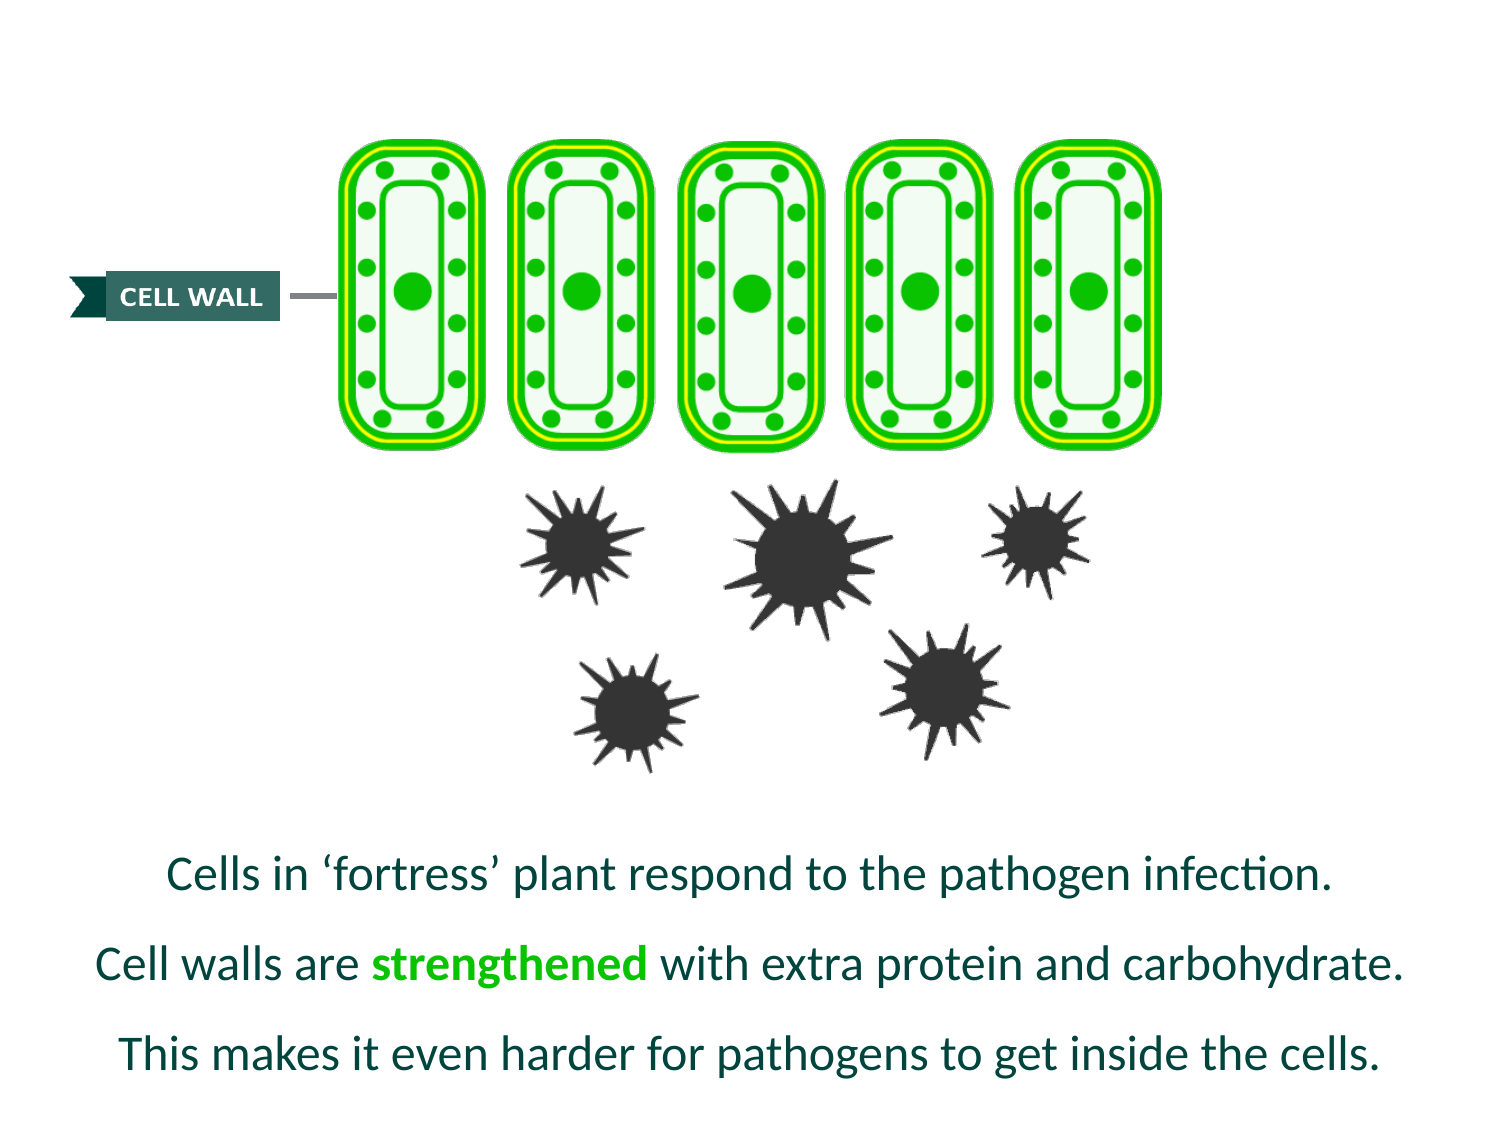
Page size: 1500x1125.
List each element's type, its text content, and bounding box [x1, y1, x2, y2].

picture [69, 270, 280, 321]
text_box Cells in ‘fortress’ plant respond to the pathogen infection. Cell walls are strengthened with extra protein and carbohydrate. This makes it even harder for pathogens to get inside the cells. [47, 802, 1452, 1088]
picture [337, 139, 1163, 775]
